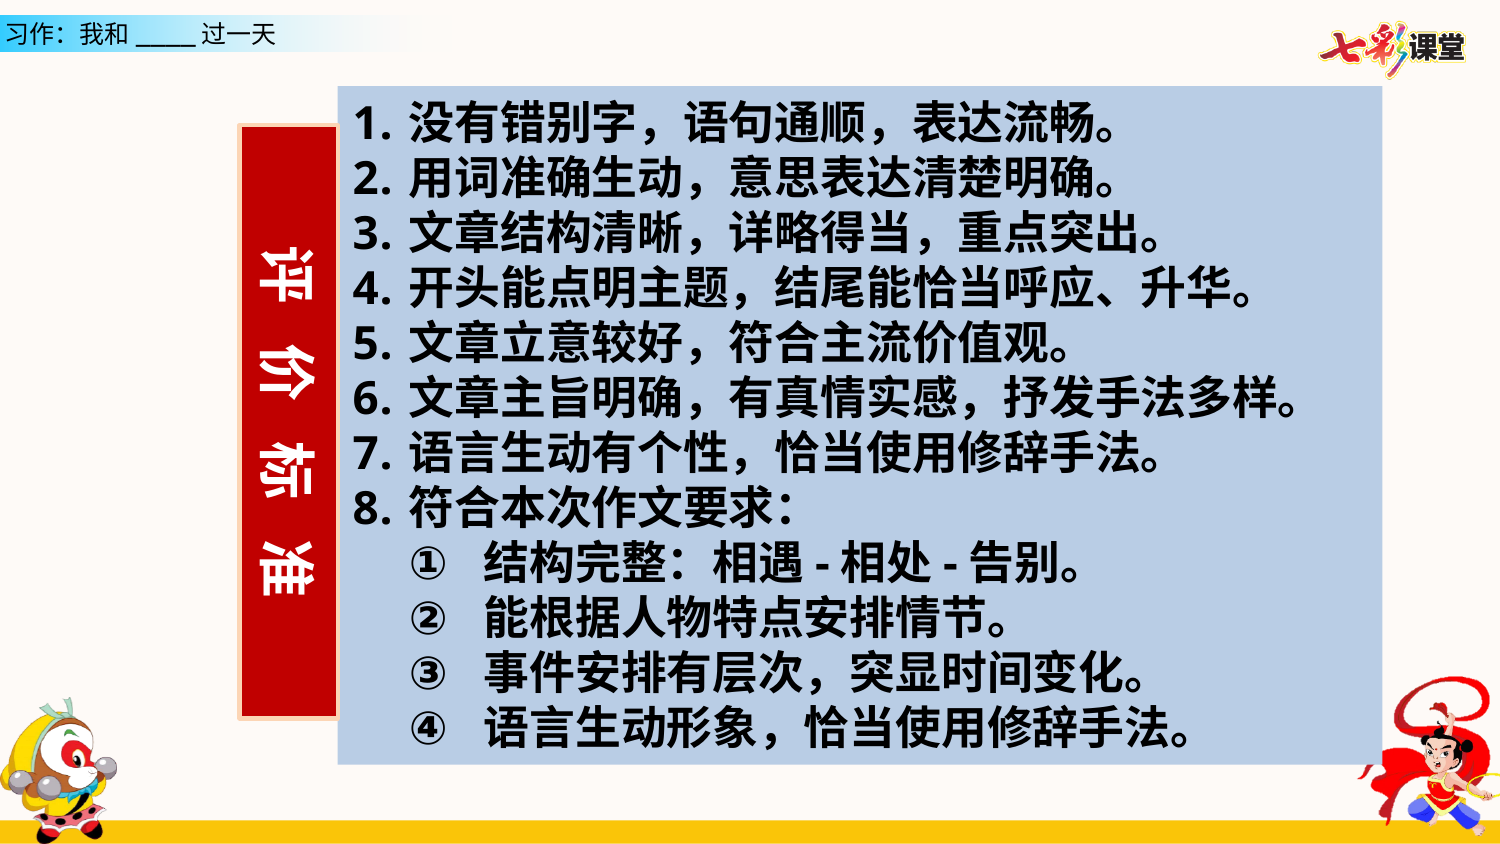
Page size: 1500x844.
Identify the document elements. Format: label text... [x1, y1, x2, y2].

picture [1316, 20, 1468, 80]
text_box 没有错别字，语句通顺，表达流畅。 用词准确生动，意思表达清楚明确。 文章结构清晰，详略得当，重点突出。 开头能点明主题，结尾能恰当呼应、升华。 文章立意较好，符合主流价值观。 文章主旨明确，有真情实感，抒发手法多样。 语言生动有个性，恰当使用修辞手法。 符合本次作文要求： 结构完整：相遇-相处-告别。 能根据人物特点安排情节。 事件安排有层次，突显时间变化。 语言生动形象，恰当使用修辞手法。 [337, 86, 1383, 765]
text_box 评 价 标 准 [237, 123, 340, 721]
picture [1350, 668, 1500, 844]
picture [0, 697, 117, 844]
